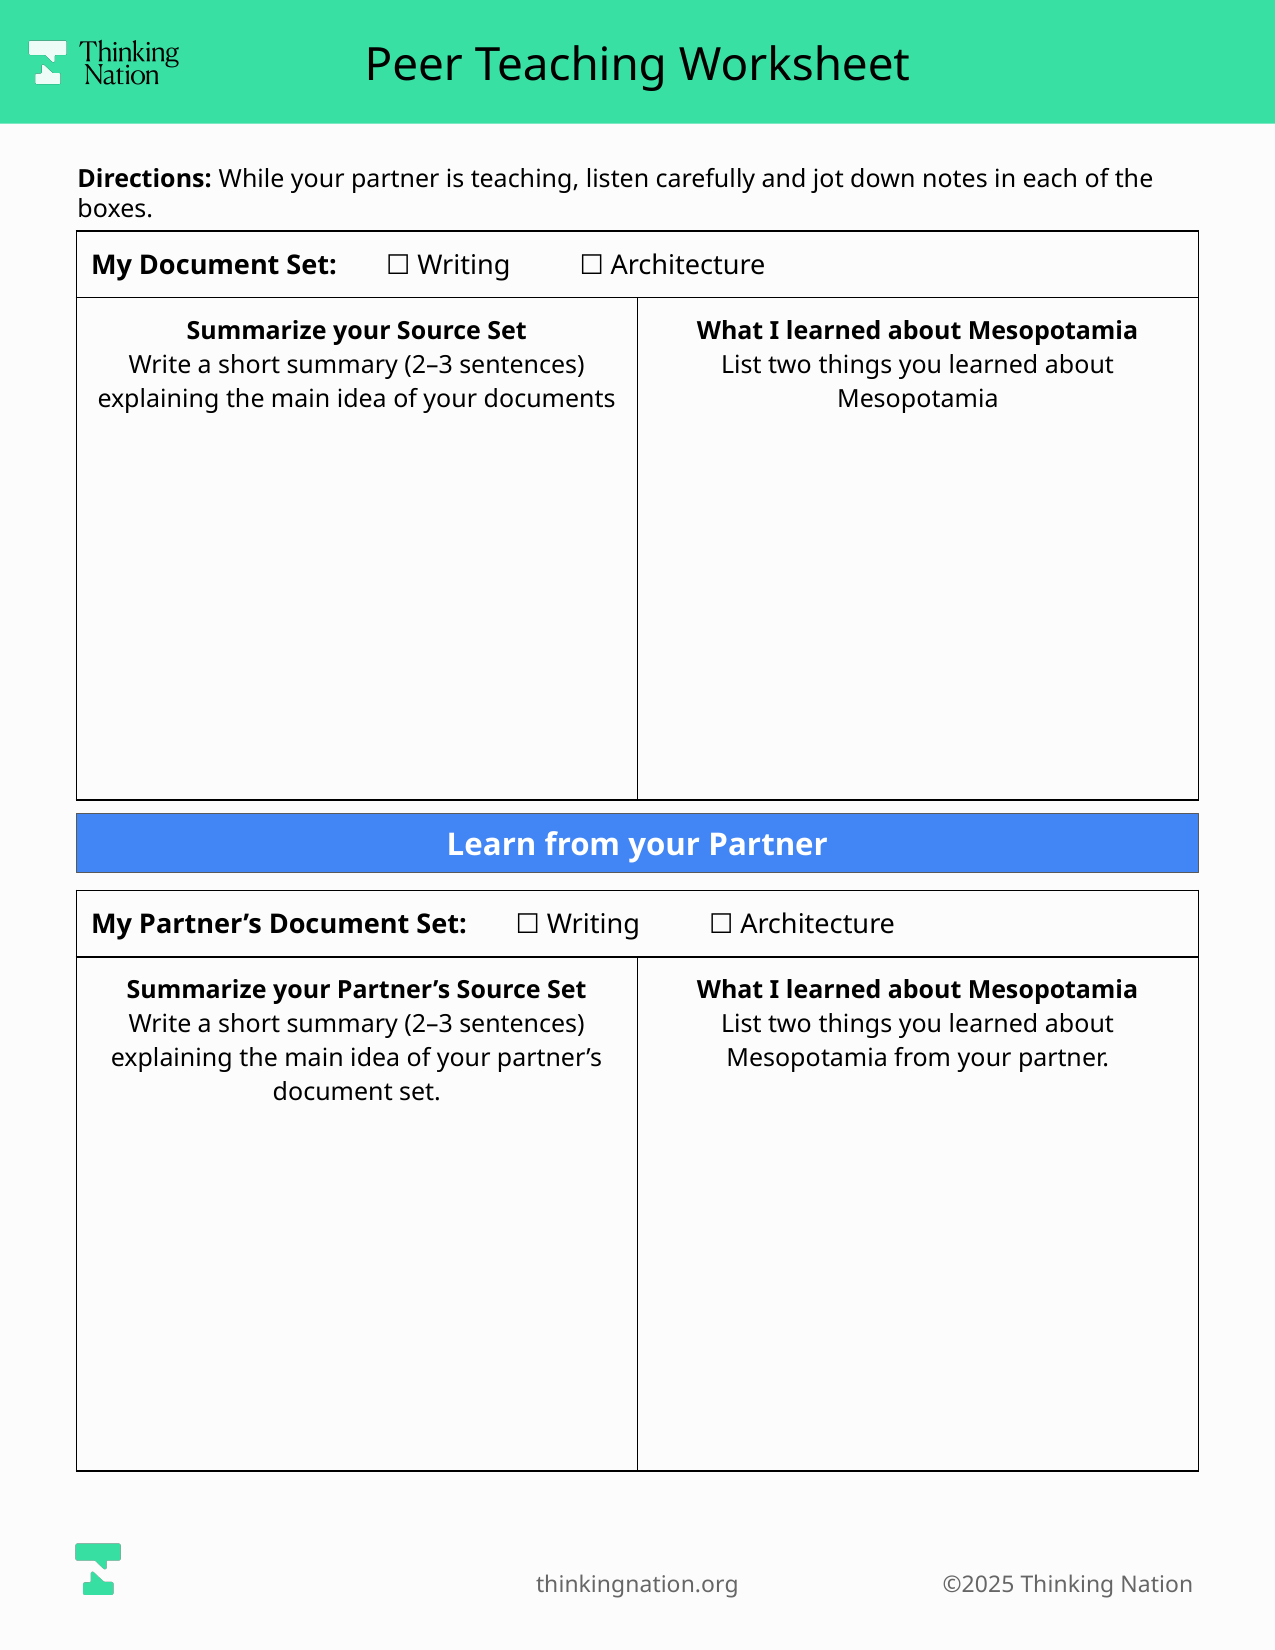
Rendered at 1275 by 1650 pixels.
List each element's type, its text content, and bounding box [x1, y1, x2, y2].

text_box Peer Teaching Worksheet [0, 0, 1275, 124]
table_cell Summarize your Partner’s Source Set Write a short summary (2–3 sentences) explaining the main idea of your partner’s document set. [77, 958, 637, 1470]
text_box thinkingnation.org [486, 1553, 789, 1605]
table_cell What I learned about Mesopotamia List two things you learned about Mesopotamia [638, 298, 1198, 799]
table_header My Document Set: ☐ Writing ☐ Architecture [77, 232, 1198, 297]
text_box Learn from your Partner [76, 813, 1199, 873]
table_cell What I learned about Mesopotamia List two things you learned about Mesopotamia from your partner. [638, 958, 1198, 1470]
text_box ©2025 Thinking Nation [907, 1553, 1210, 1605]
table_cell Summarize your Source Set Write a short summary (2–3 sentences) explaining the main idea of your documents [77, 298, 637, 799]
table_header My Partner’s Document Set: ☐ Writing ☐ Architecture [77, 891, 1198, 956]
text_box Directions: While your partner is teaching, listen carefully and jot down notes in each of the boxes. [62, 147, 1185, 219]
picture [62, 1533, 134, 1605]
picture [12, 26, 184, 98]
